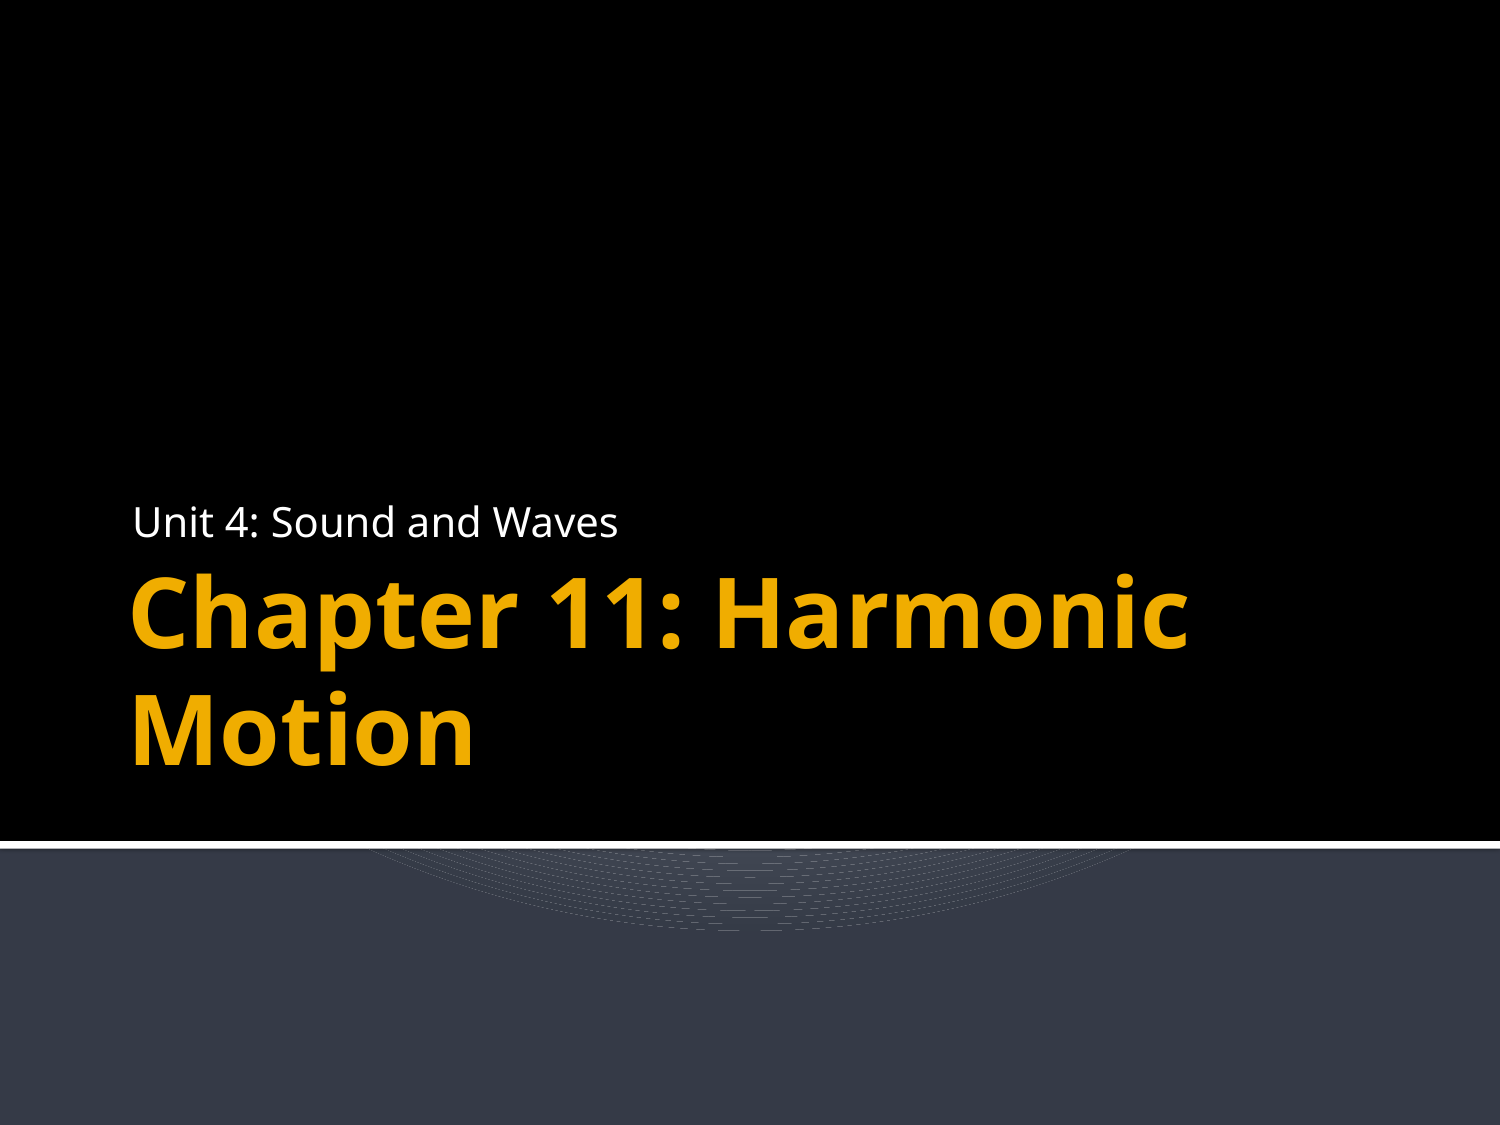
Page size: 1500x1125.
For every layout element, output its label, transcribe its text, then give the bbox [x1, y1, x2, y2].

title Chapter 11: Harmonic Motion [112, 550, 1438, 825]
subtitle Unit 4: Sound and Waves [112, 299, 1438, 546]
